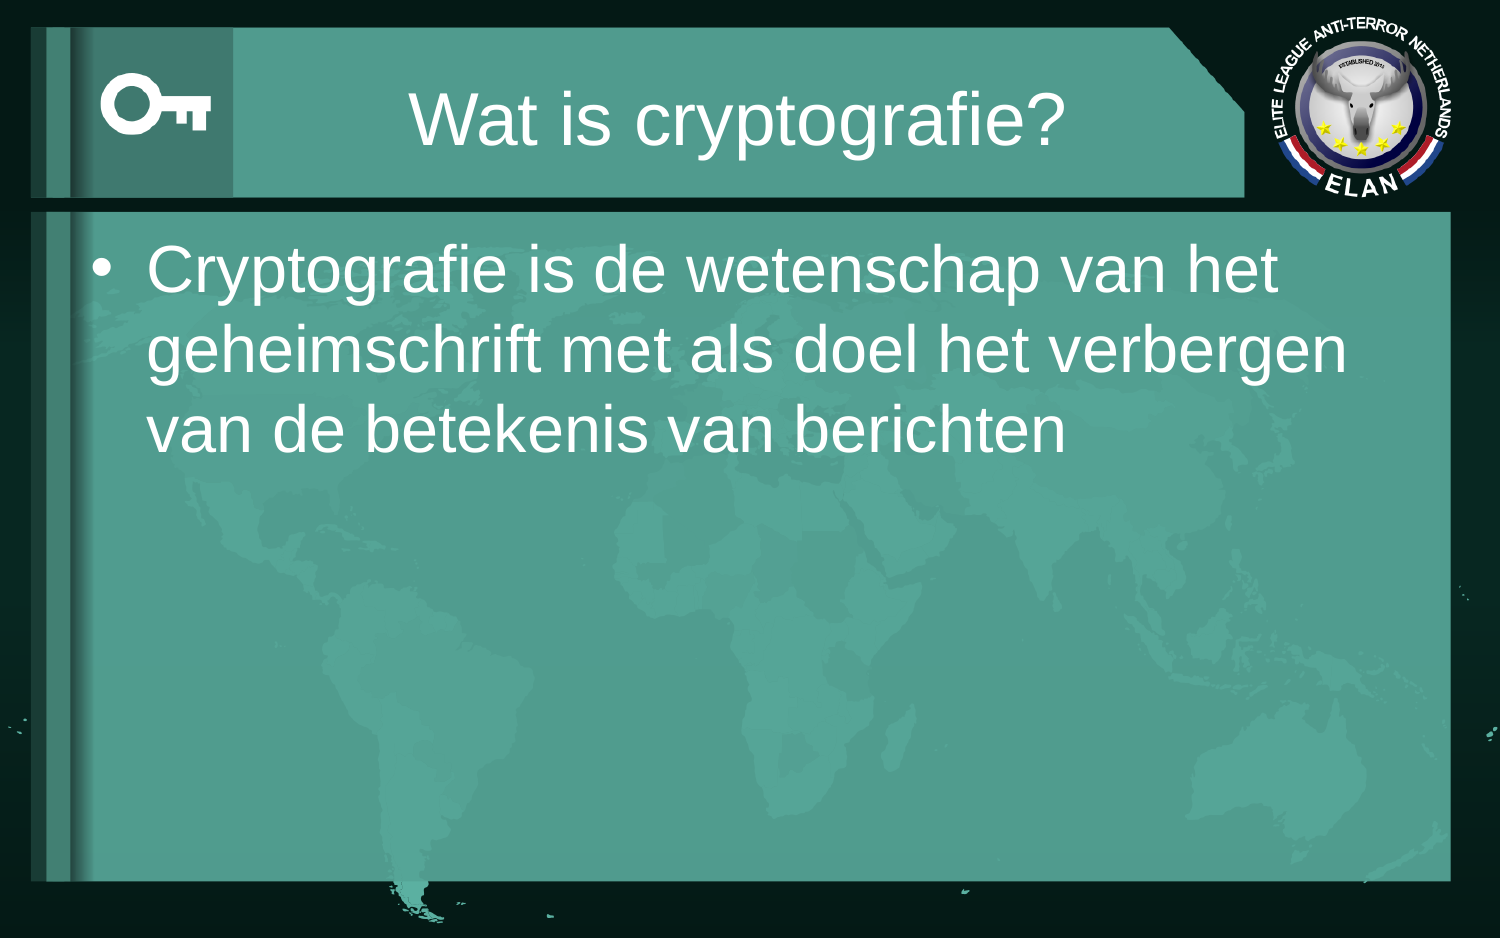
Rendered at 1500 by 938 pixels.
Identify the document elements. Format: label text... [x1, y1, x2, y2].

picture [0, 0, 1500, 938]
title Wat is cryptografie? [230, 37, 1247, 194]
list Cryptografie is de wetenschap van het geheimschrift met als doel het verbergen van de betekenis van berichten [75, 218, 1447, 838]
